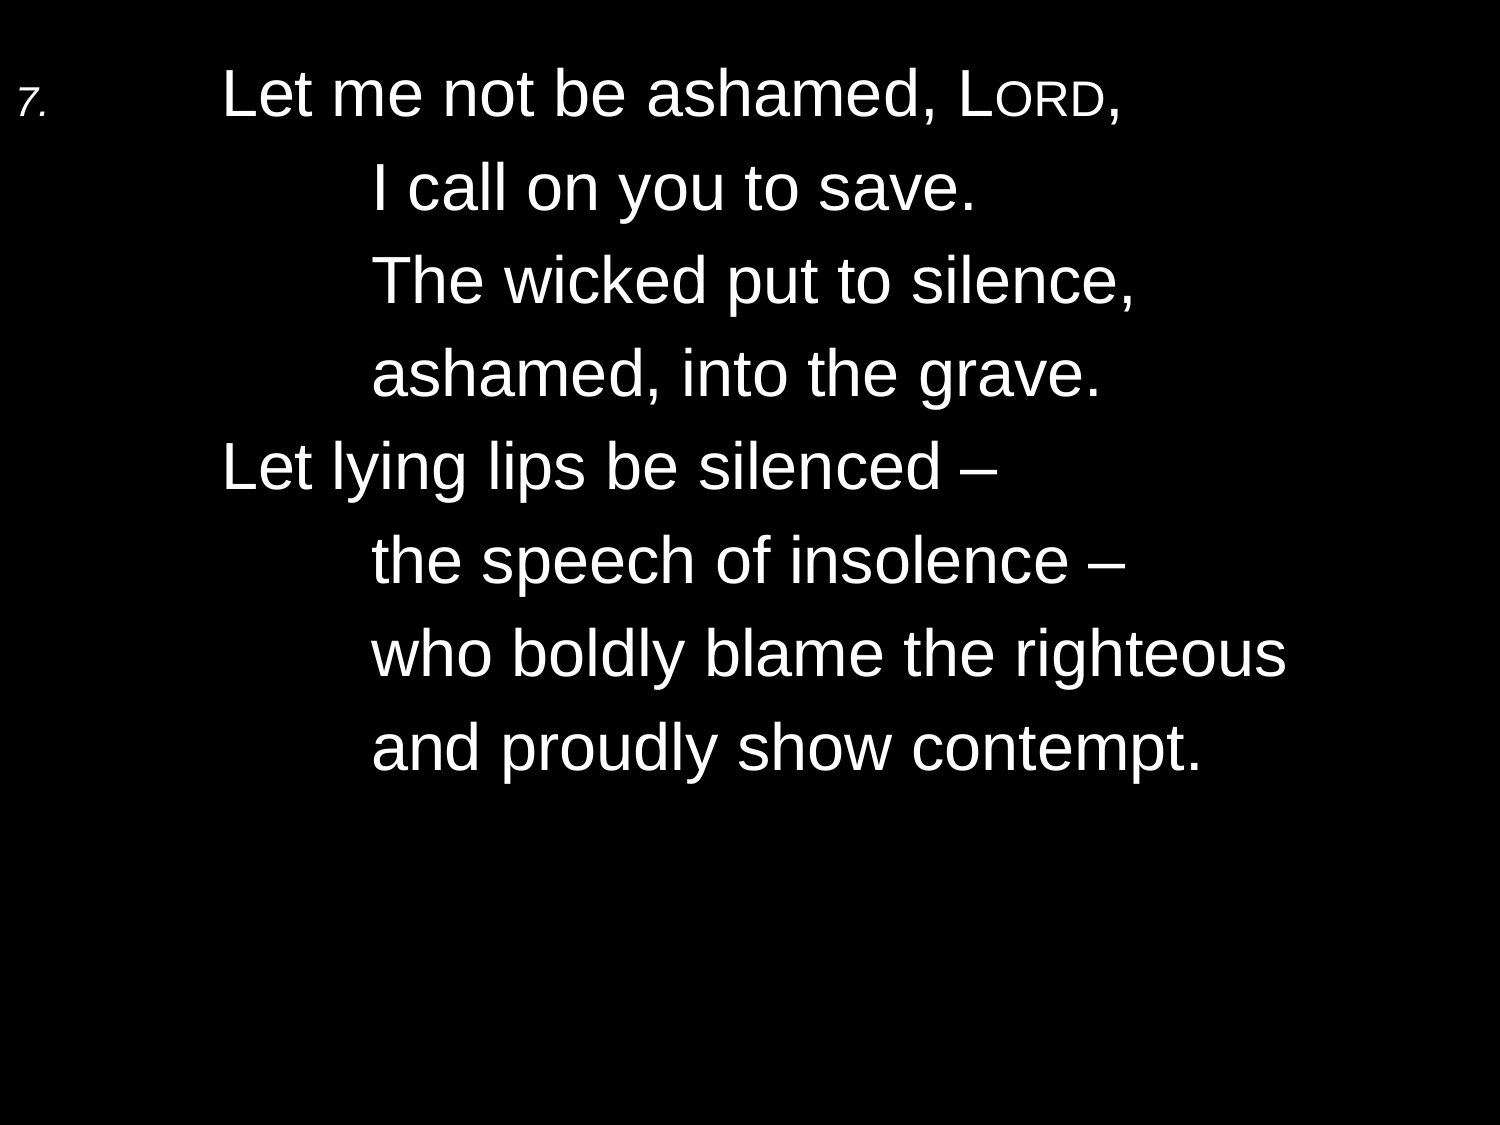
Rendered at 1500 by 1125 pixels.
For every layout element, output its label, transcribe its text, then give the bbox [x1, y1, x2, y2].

list 7. Let me not be ashamed, Lord, I call on you to save. The wicked put to silence, ashamed, into the grave. Let lying lips be silenced – the speech of insolence – who boldly blame the righteous and proudly show contempt. [0, 42, 1500, 1047]
